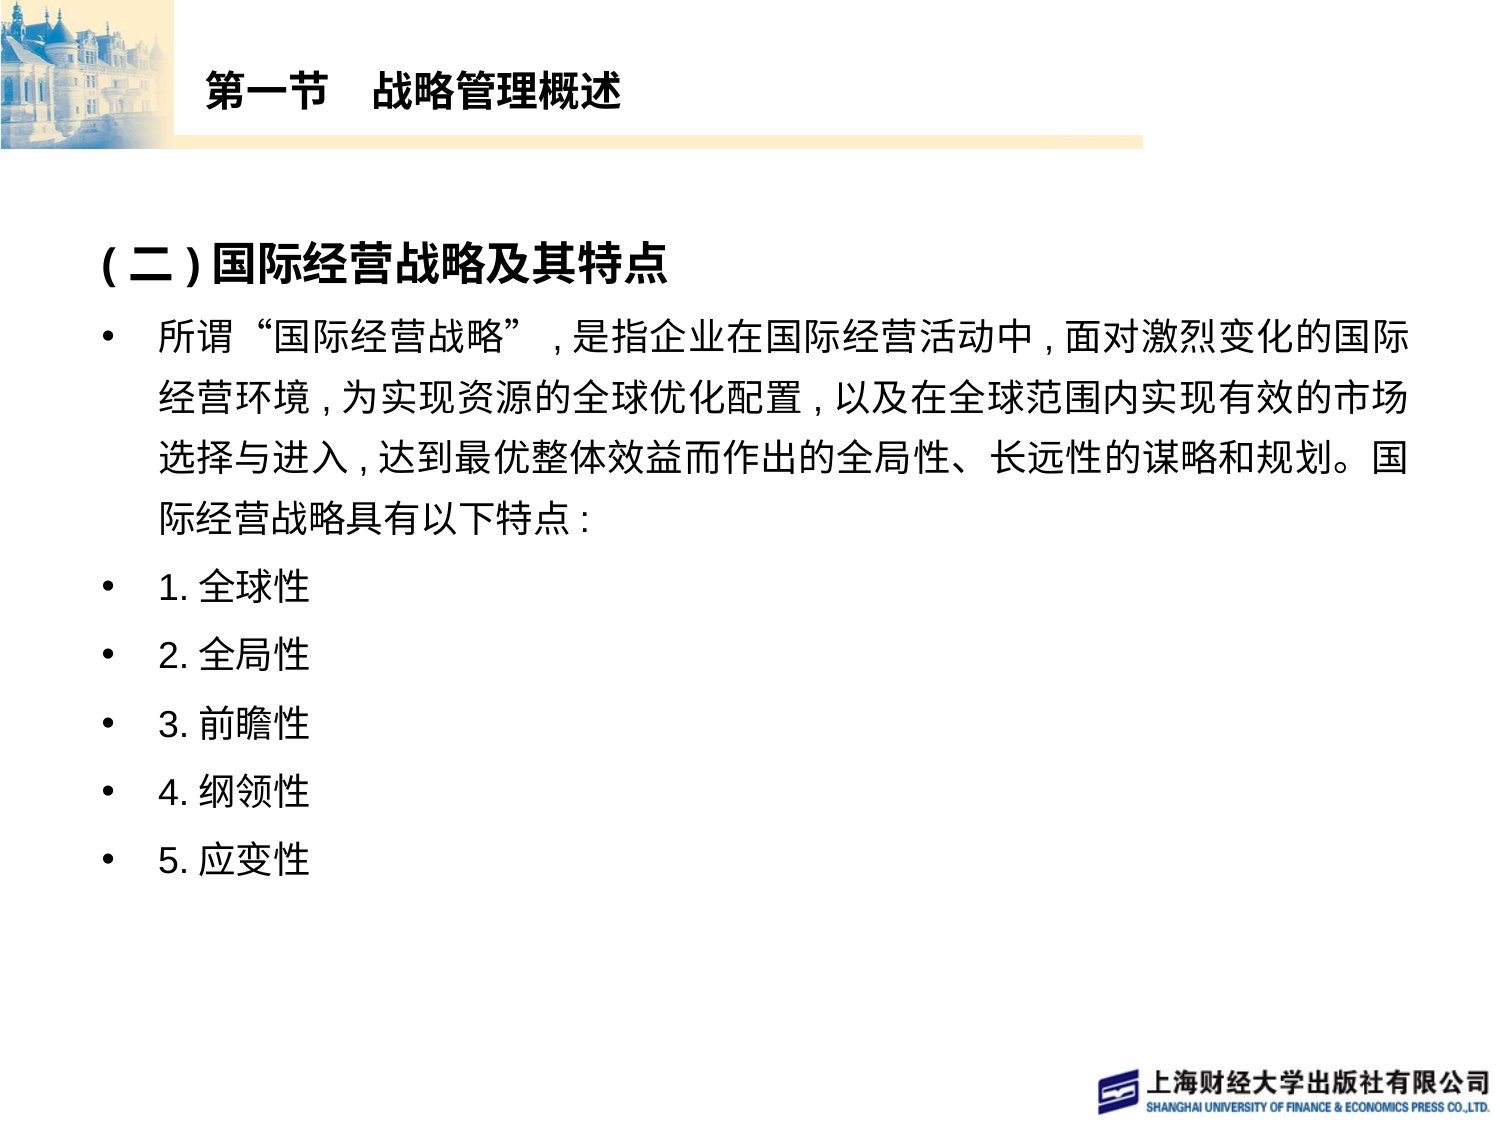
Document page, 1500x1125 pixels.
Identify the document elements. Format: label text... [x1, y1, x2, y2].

title 第一节 战略管理概述 [189, 36, 1262, 143]
picture [0, 0, 1143, 149]
picture [1097, 1065, 1494, 1120]
list (二)国际经营战略及其特点 所谓“国际经营战略”,是指企业在国际经营活动中,面对激烈变化的国际经营环境,为实现资源的全球优化配置,以及在全球范围内实现有效的市场选择与进入,达到最优整体效益而作出的全局性、长远性的谋略和规划。国际经营战略具有以下特点: 1.全球性 2.全局性 3.前瞻性 4.纲领性 5.应变性 [86, 207, 1425, 1071]
